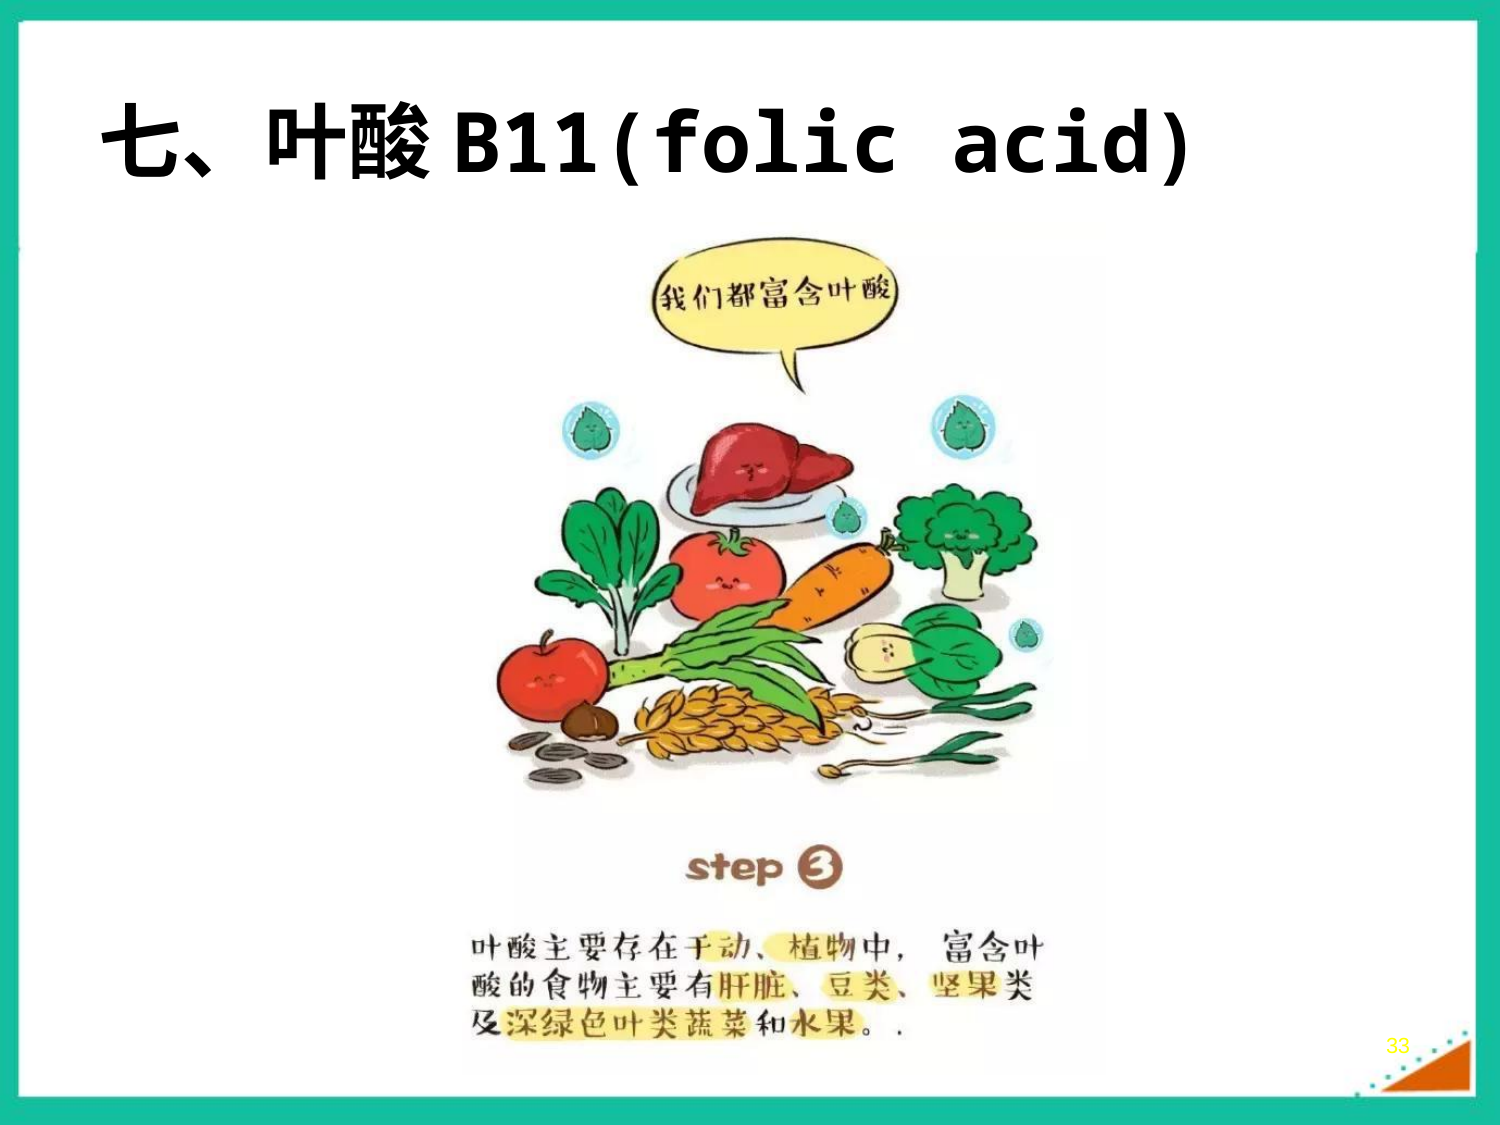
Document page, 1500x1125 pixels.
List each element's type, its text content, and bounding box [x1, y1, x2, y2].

slide_number 33 [1074, 1024, 1425, 1103]
title 七、叶酸B11(folic acid) [75, 45, 1225, 233]
picture [0, 0, 1500, 1125]
